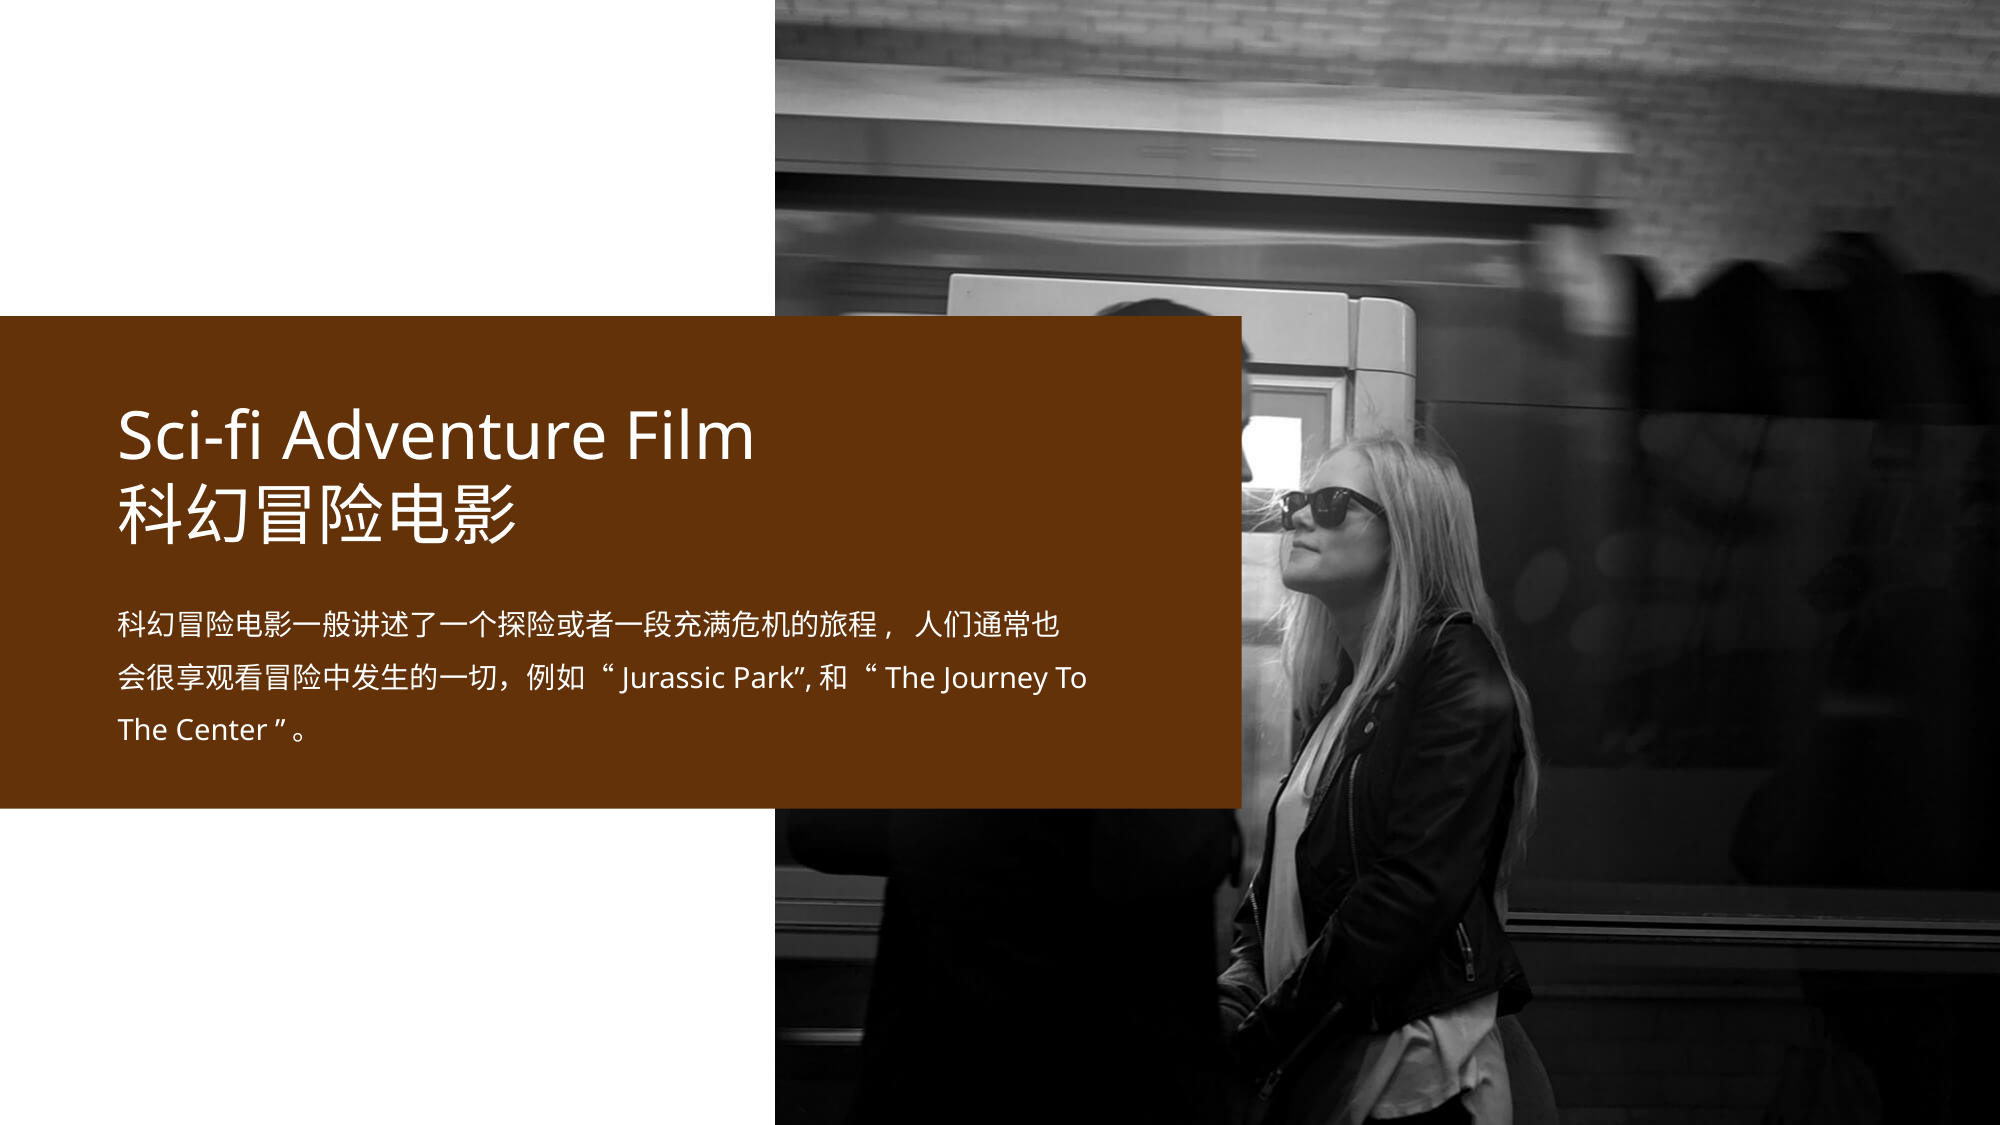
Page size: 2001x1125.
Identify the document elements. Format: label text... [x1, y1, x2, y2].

text_box 科幻冒险电影一般讲述了一个探险或者一段充满危机的旅程, 人们通常也会很享观看冒险中发生的一切，例如“Jurassic Park”,和“The Journey To The Center ”。 [102, 581, 775, 754]
text_box Sci-fi Adventure Film 科幻冒险电影 [102, 385, 775, 561]
text_box [0, 315, 775, 810]
picture [775, 0, 2000, 1125]
